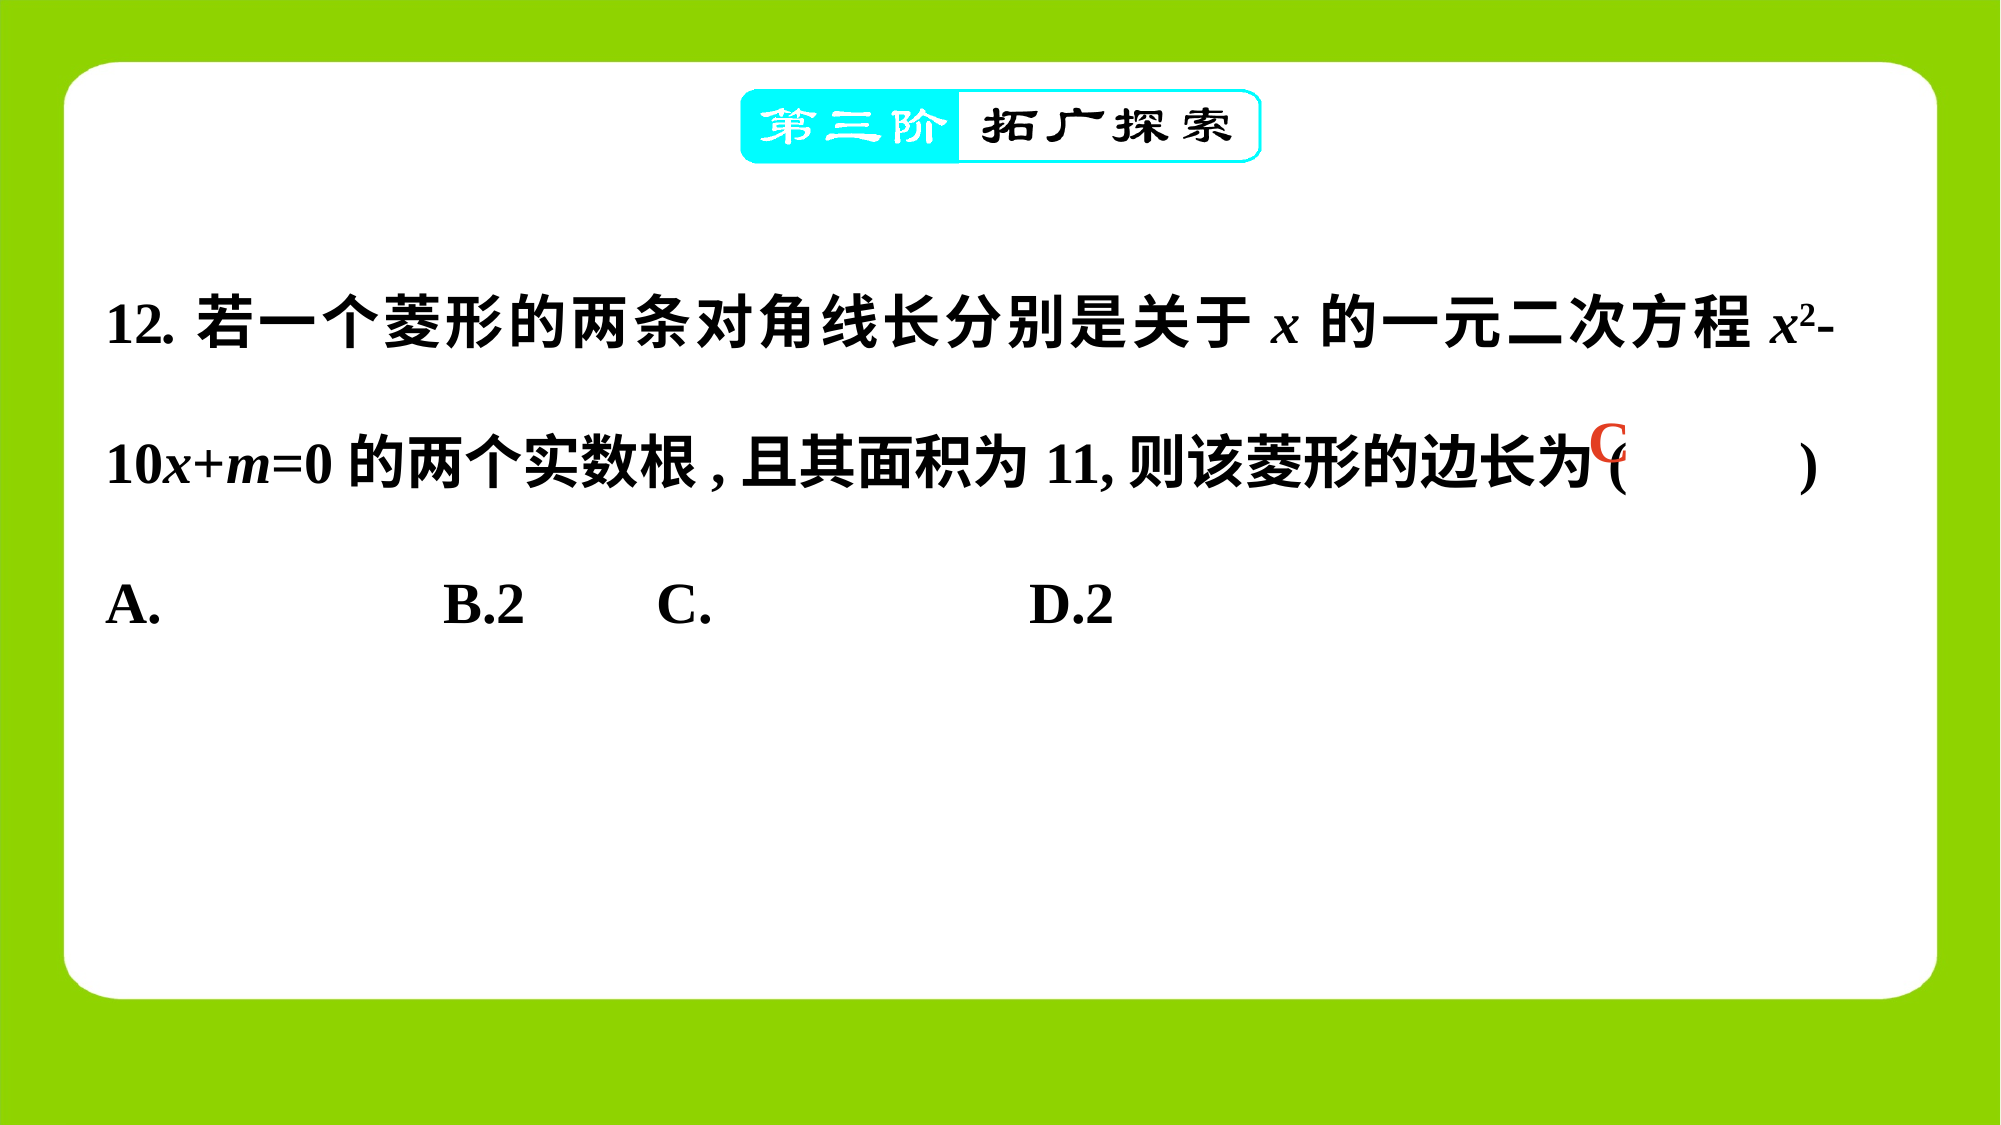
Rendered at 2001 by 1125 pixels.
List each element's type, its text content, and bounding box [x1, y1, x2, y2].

picture [0, 0, 2001, 1125]
text_box C [1573, 397, 1638, 482]
